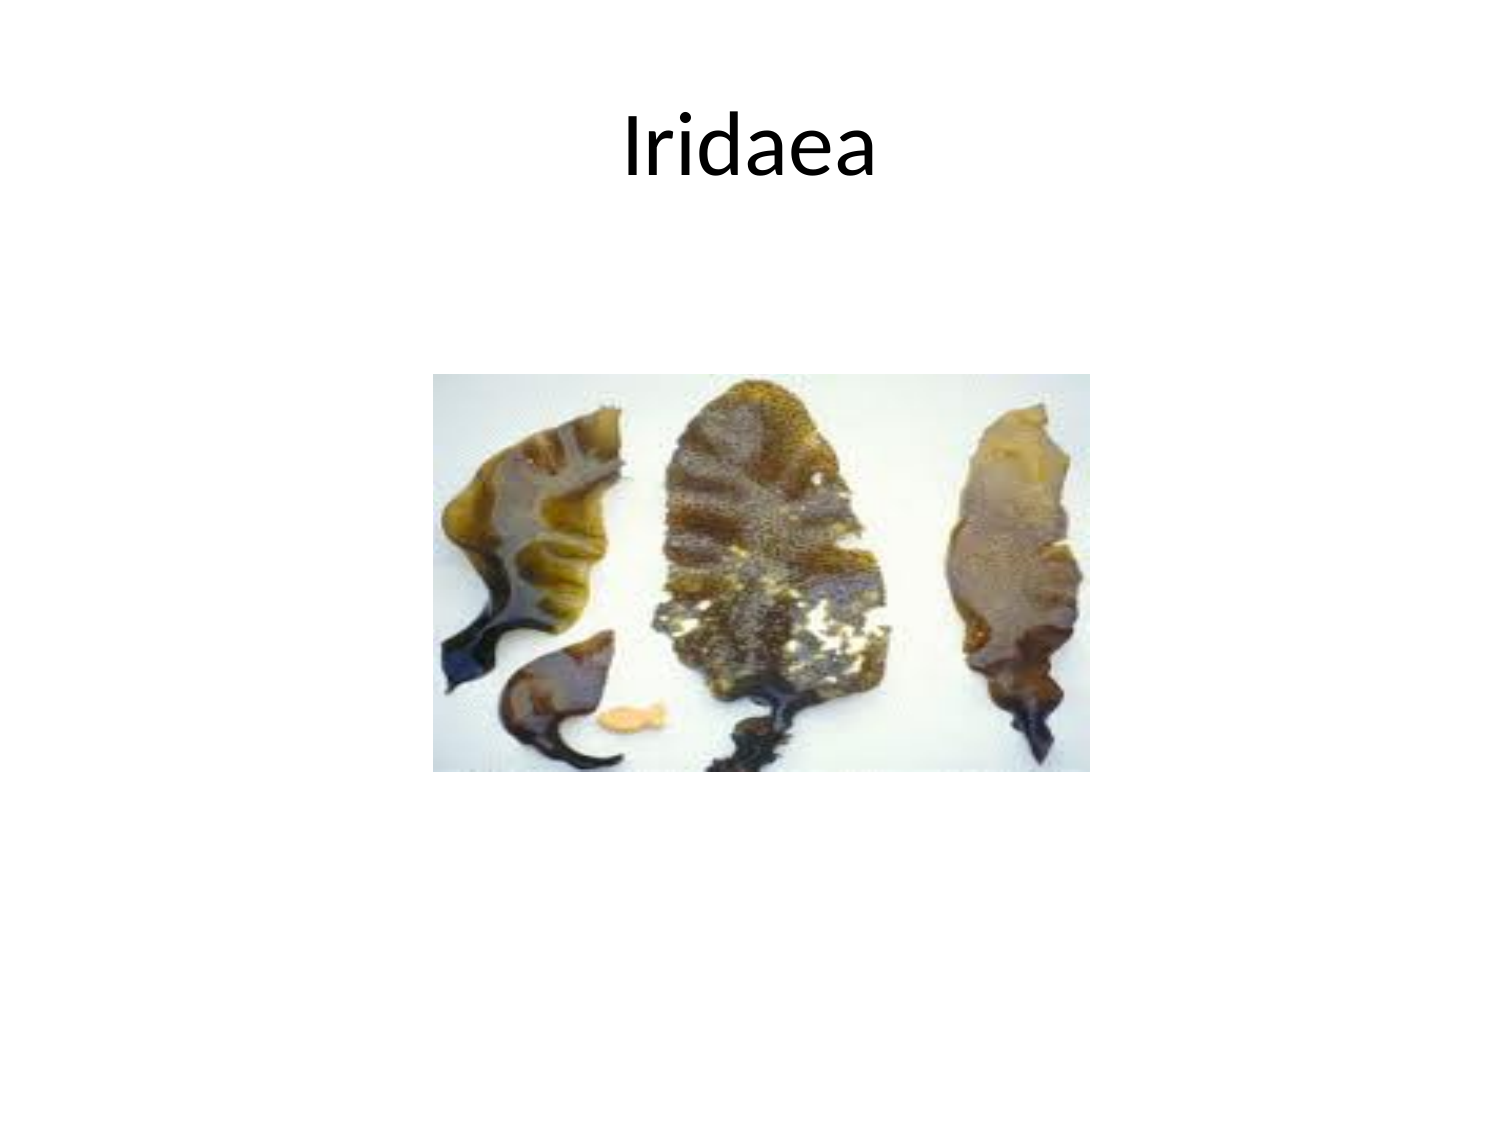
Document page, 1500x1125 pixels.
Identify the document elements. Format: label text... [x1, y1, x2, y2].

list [433, 374, 1091, 773]
title Iridaea [75, 45, 1425, 233]
